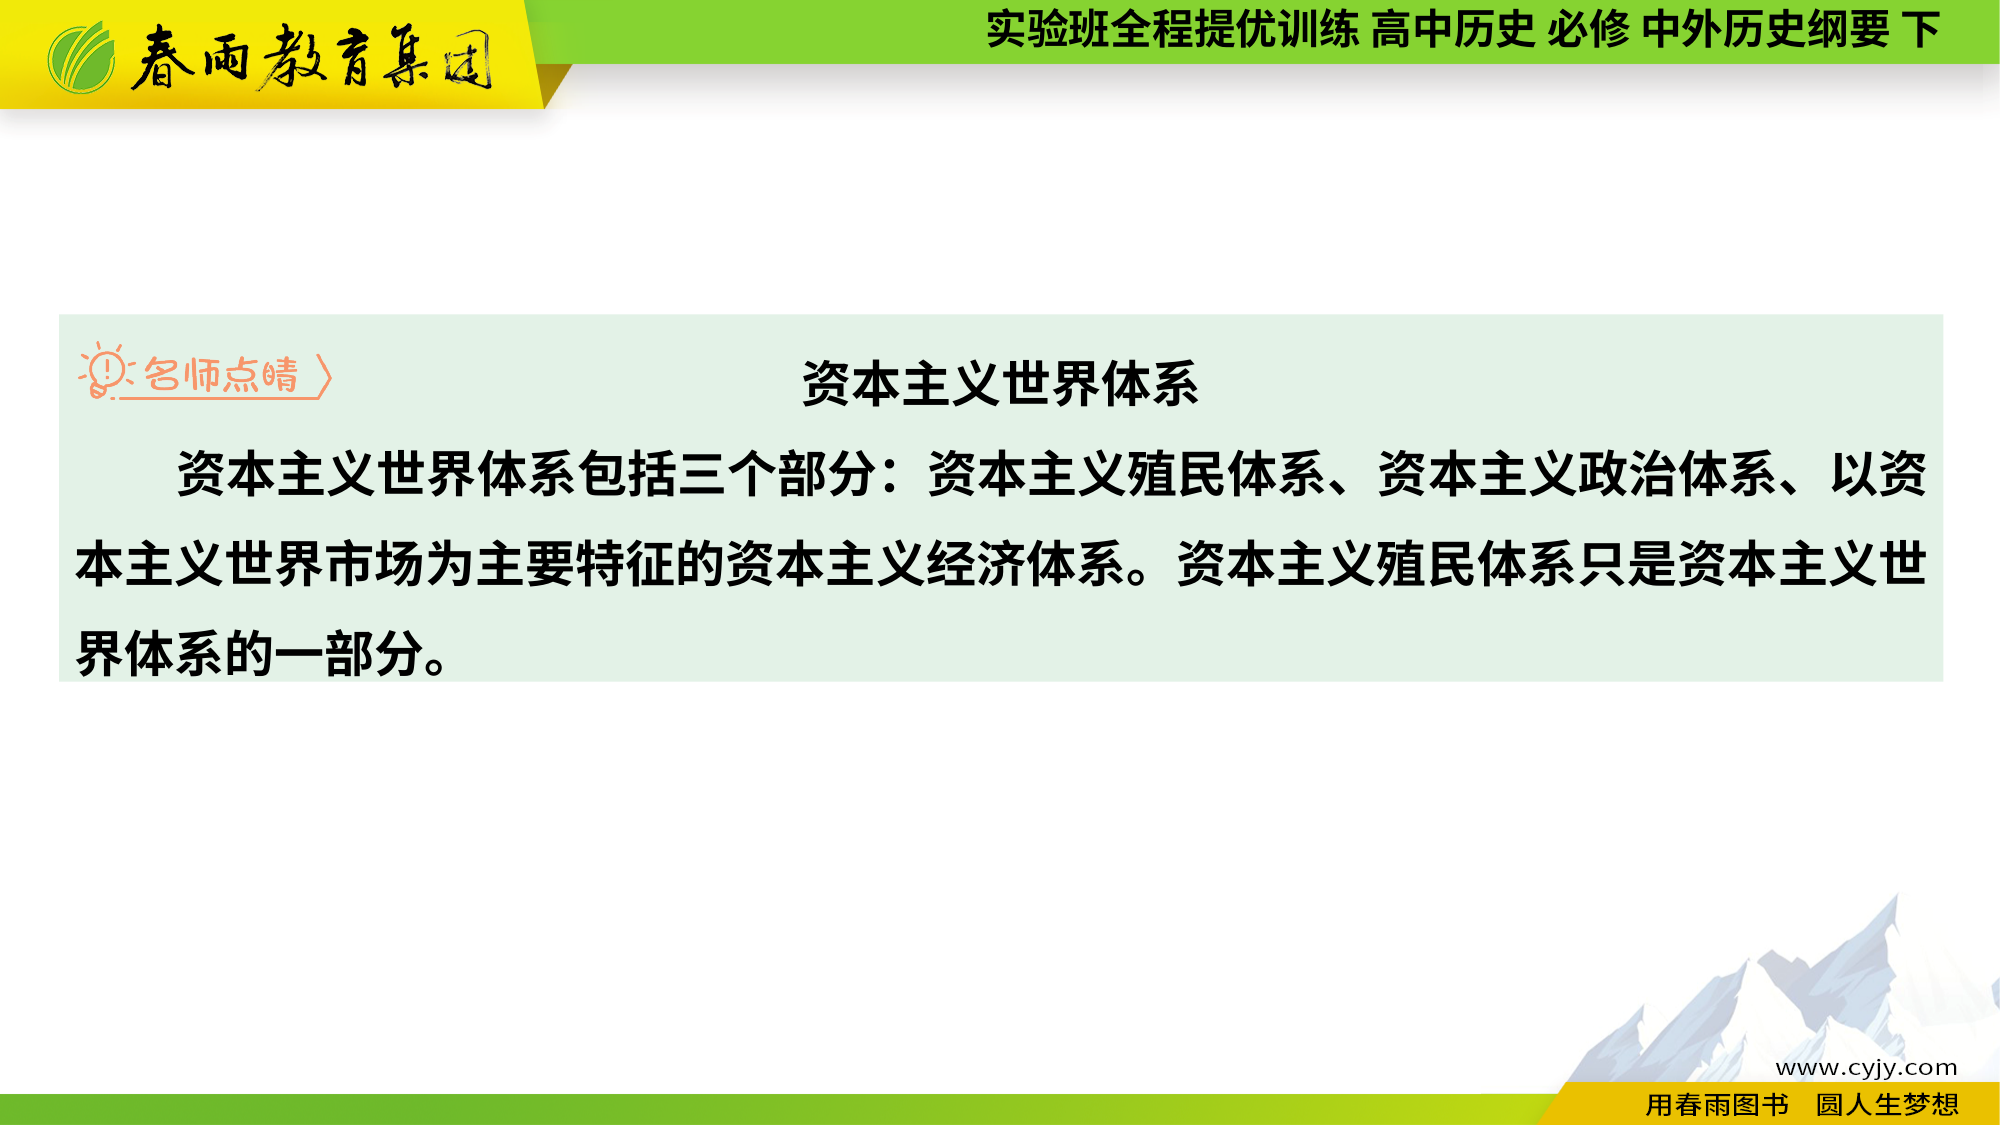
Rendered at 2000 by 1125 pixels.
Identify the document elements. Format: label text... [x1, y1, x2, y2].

picture [0, 0, 2000, 1125]
list 资本主义世界体系 资本主义世界体系包括三个部分：资本主义殖民体系、资本主义政治体系、以资本主义世界市场为主要特征的资本主义经济体系。资本主义殖民体系只是资本主义世界体系的一部分。 [59, 314, 1944, 682]
